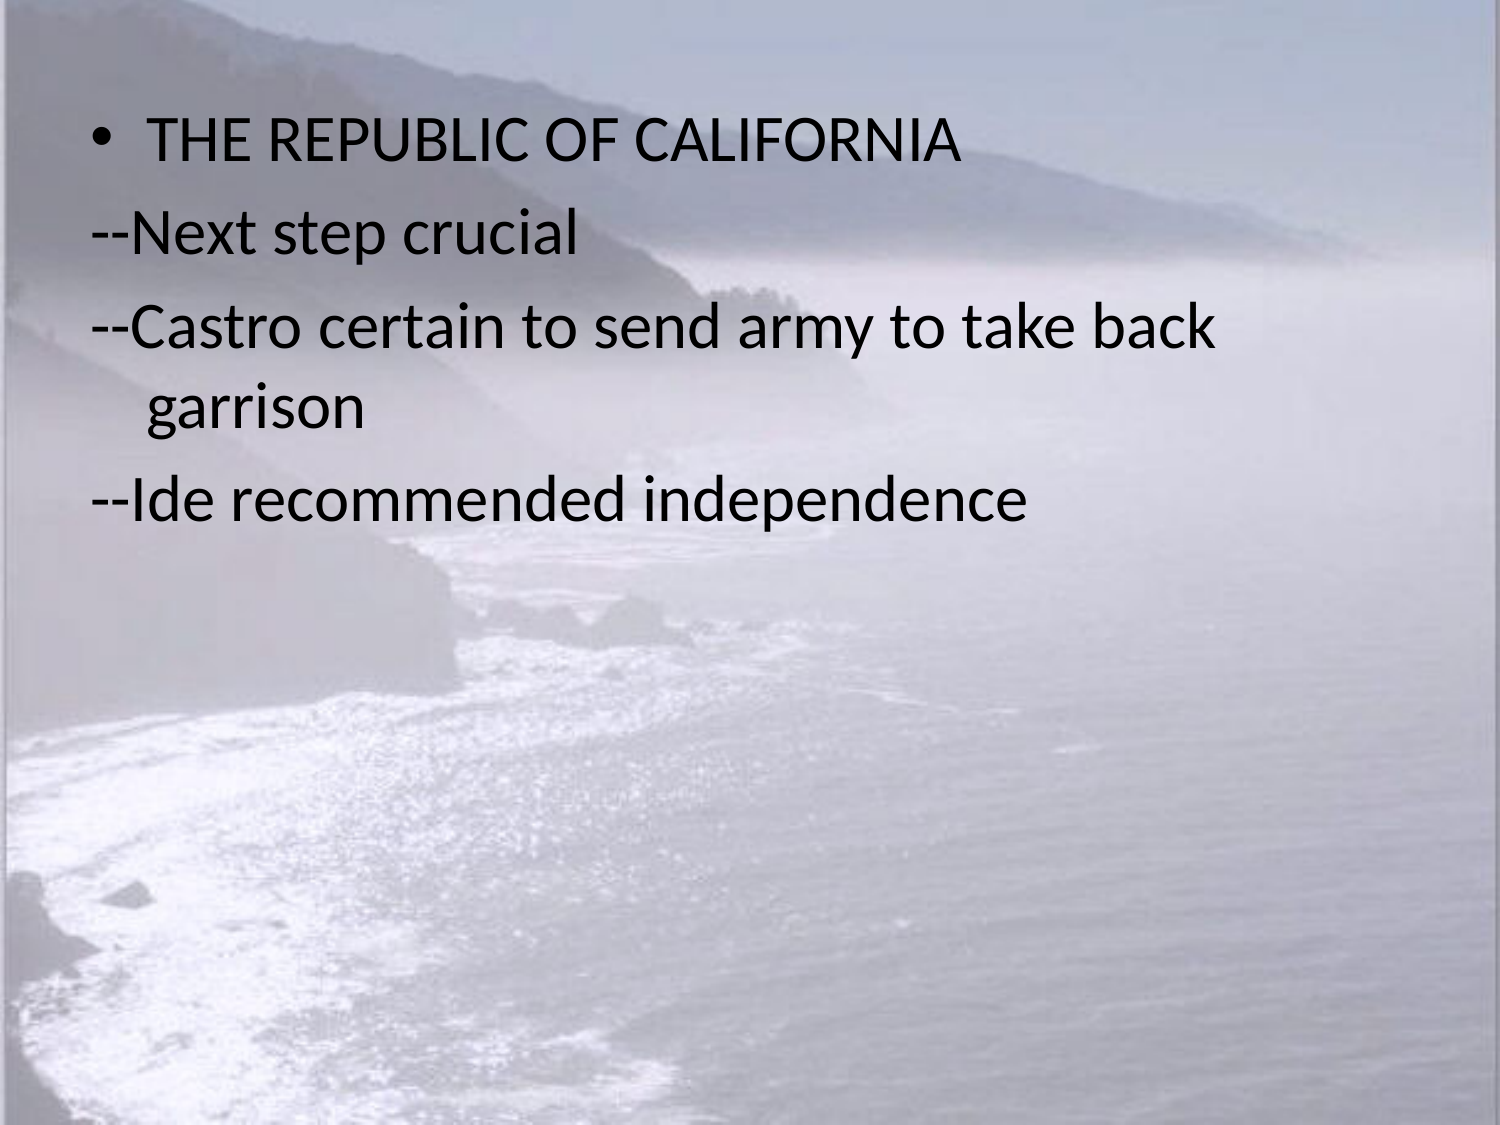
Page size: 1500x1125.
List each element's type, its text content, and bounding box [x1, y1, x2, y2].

list THE REPUBLIC OF CALIFORNIA --Next step crucial --Castro certain to send army to take back garrison --Ide recommended independence [75, 87, 1425, 1005]
picture [0, 0, 1500, 1125]
